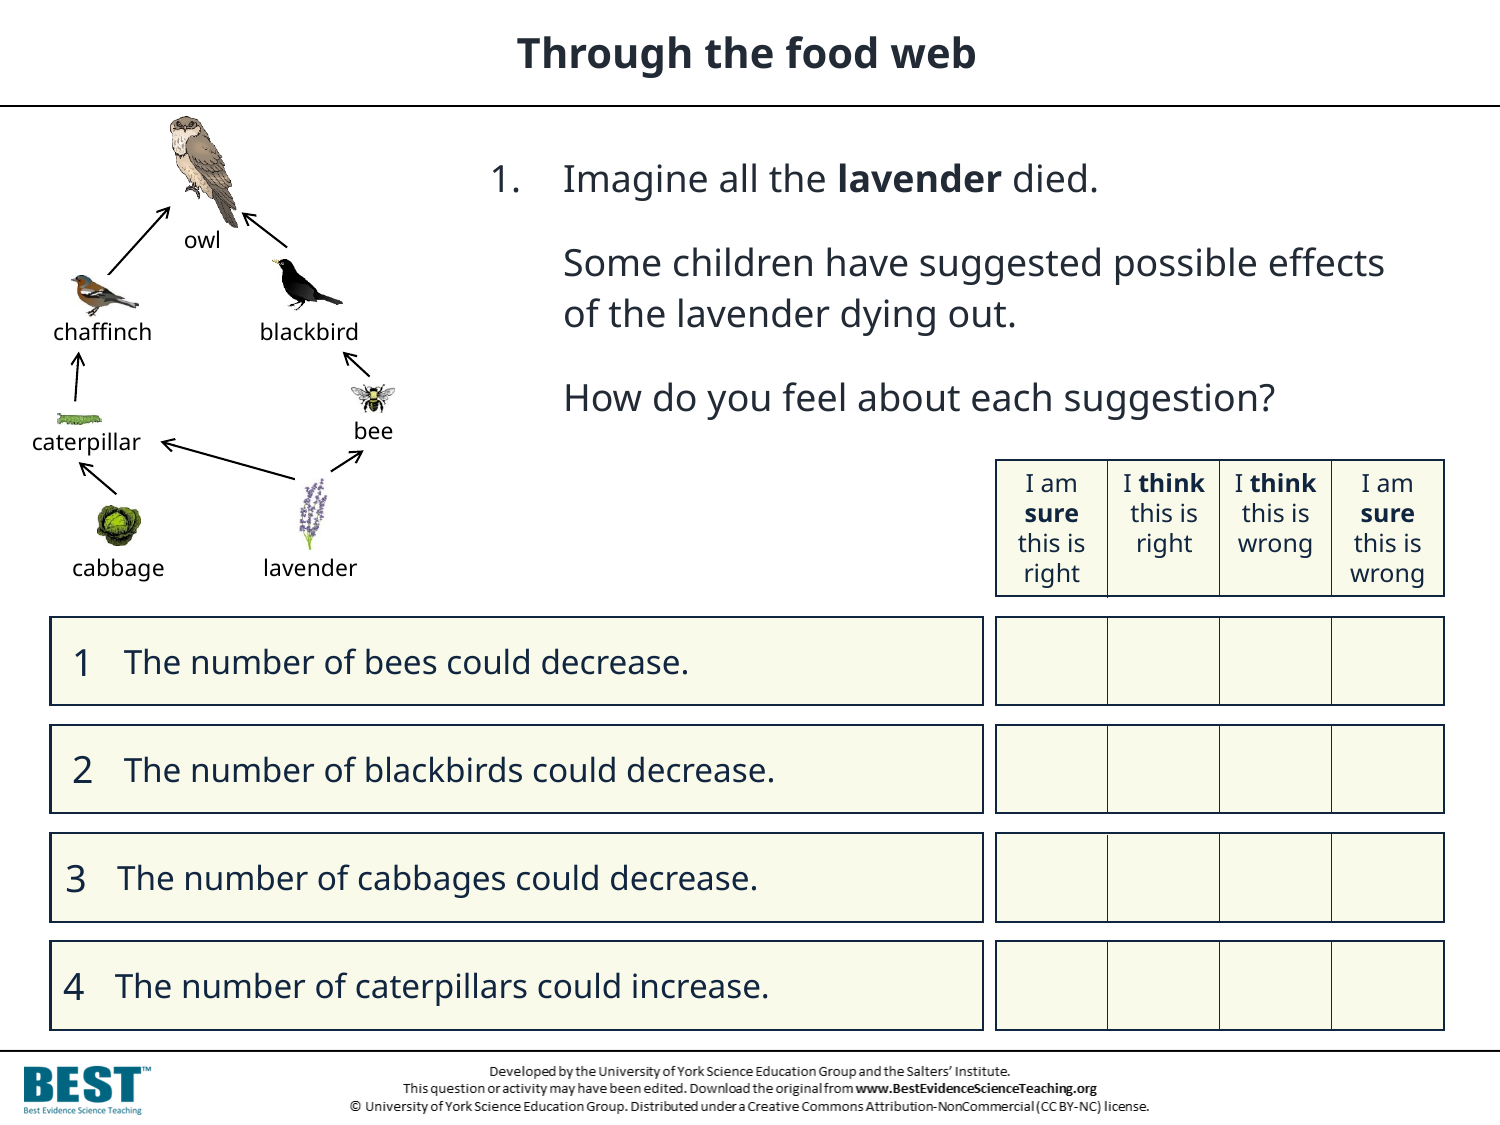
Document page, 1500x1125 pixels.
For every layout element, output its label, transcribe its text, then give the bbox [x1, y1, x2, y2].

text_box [12, 116, 412, 581]
picture [0, 105, 1500, 1125]
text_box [995, 940, 1444, 1031]
text_box Through the food web [23, 4, 1471, 99]
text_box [995, 616, 1444, 707]
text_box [995, 833, 1444, 924]
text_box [995, 724, 1444, 815]
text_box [995, 459, 1444, 598]
